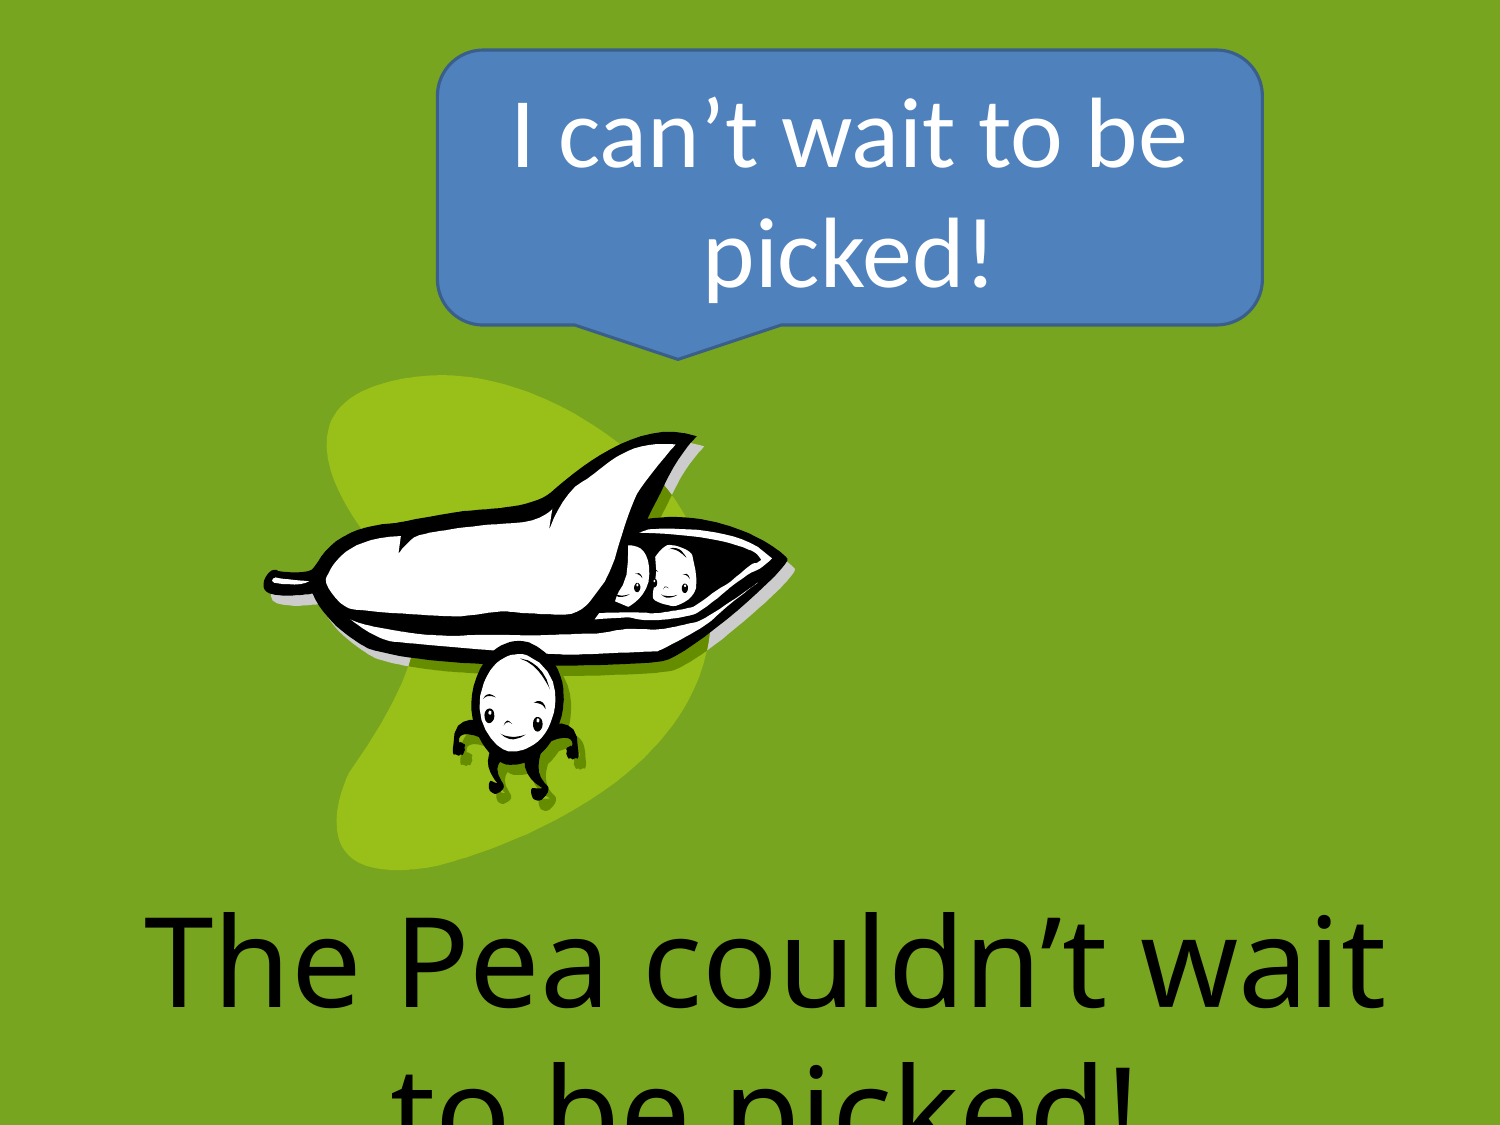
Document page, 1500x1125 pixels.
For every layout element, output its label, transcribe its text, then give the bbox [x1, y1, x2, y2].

text_box I can’t wait to be picked! [435, 48, 1264, 361]
list The Pea couldn’t wait to be picked! [50, 875, 1425, 1088]
picture [262, 374, 797, 871]
